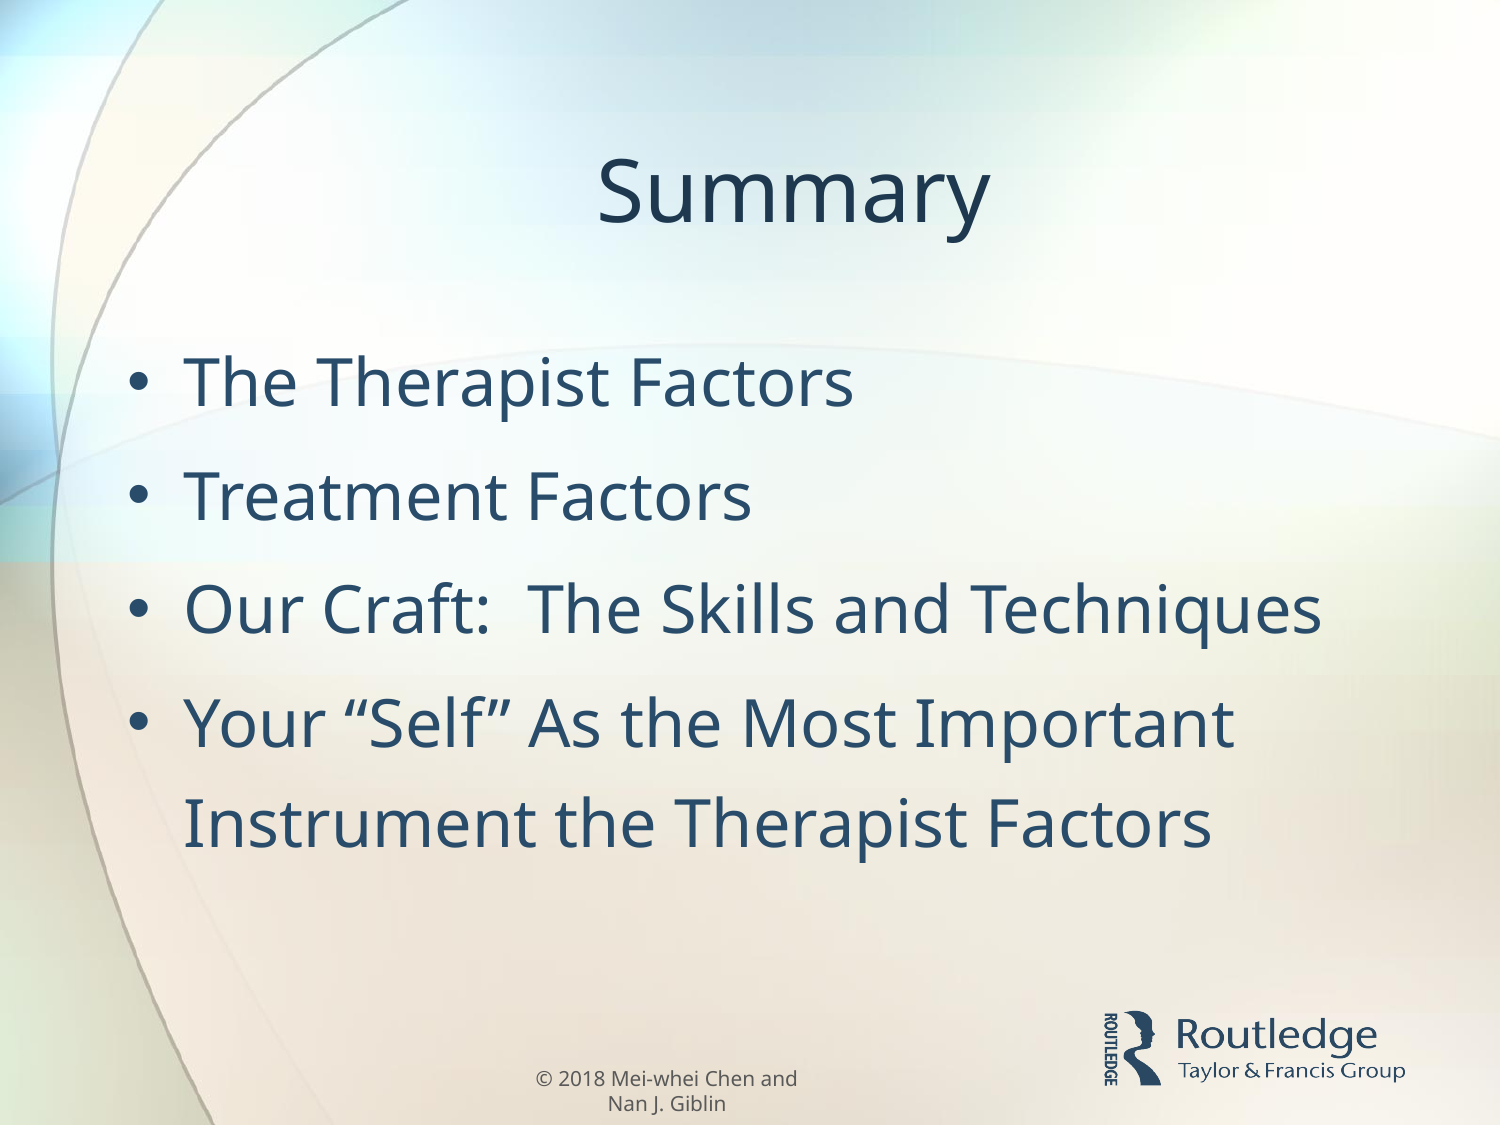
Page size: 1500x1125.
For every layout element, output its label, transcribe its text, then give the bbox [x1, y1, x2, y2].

title Summary [187, 112, 1400, 263]
list The Therapist Factors Treatment Factors Our Craft: The Skills and Techniques Your “Self” As the Most Important Instrument the Therapist Factors [112, 312, 1400, 1050]
picture [0, 0, 1500, 1125]
